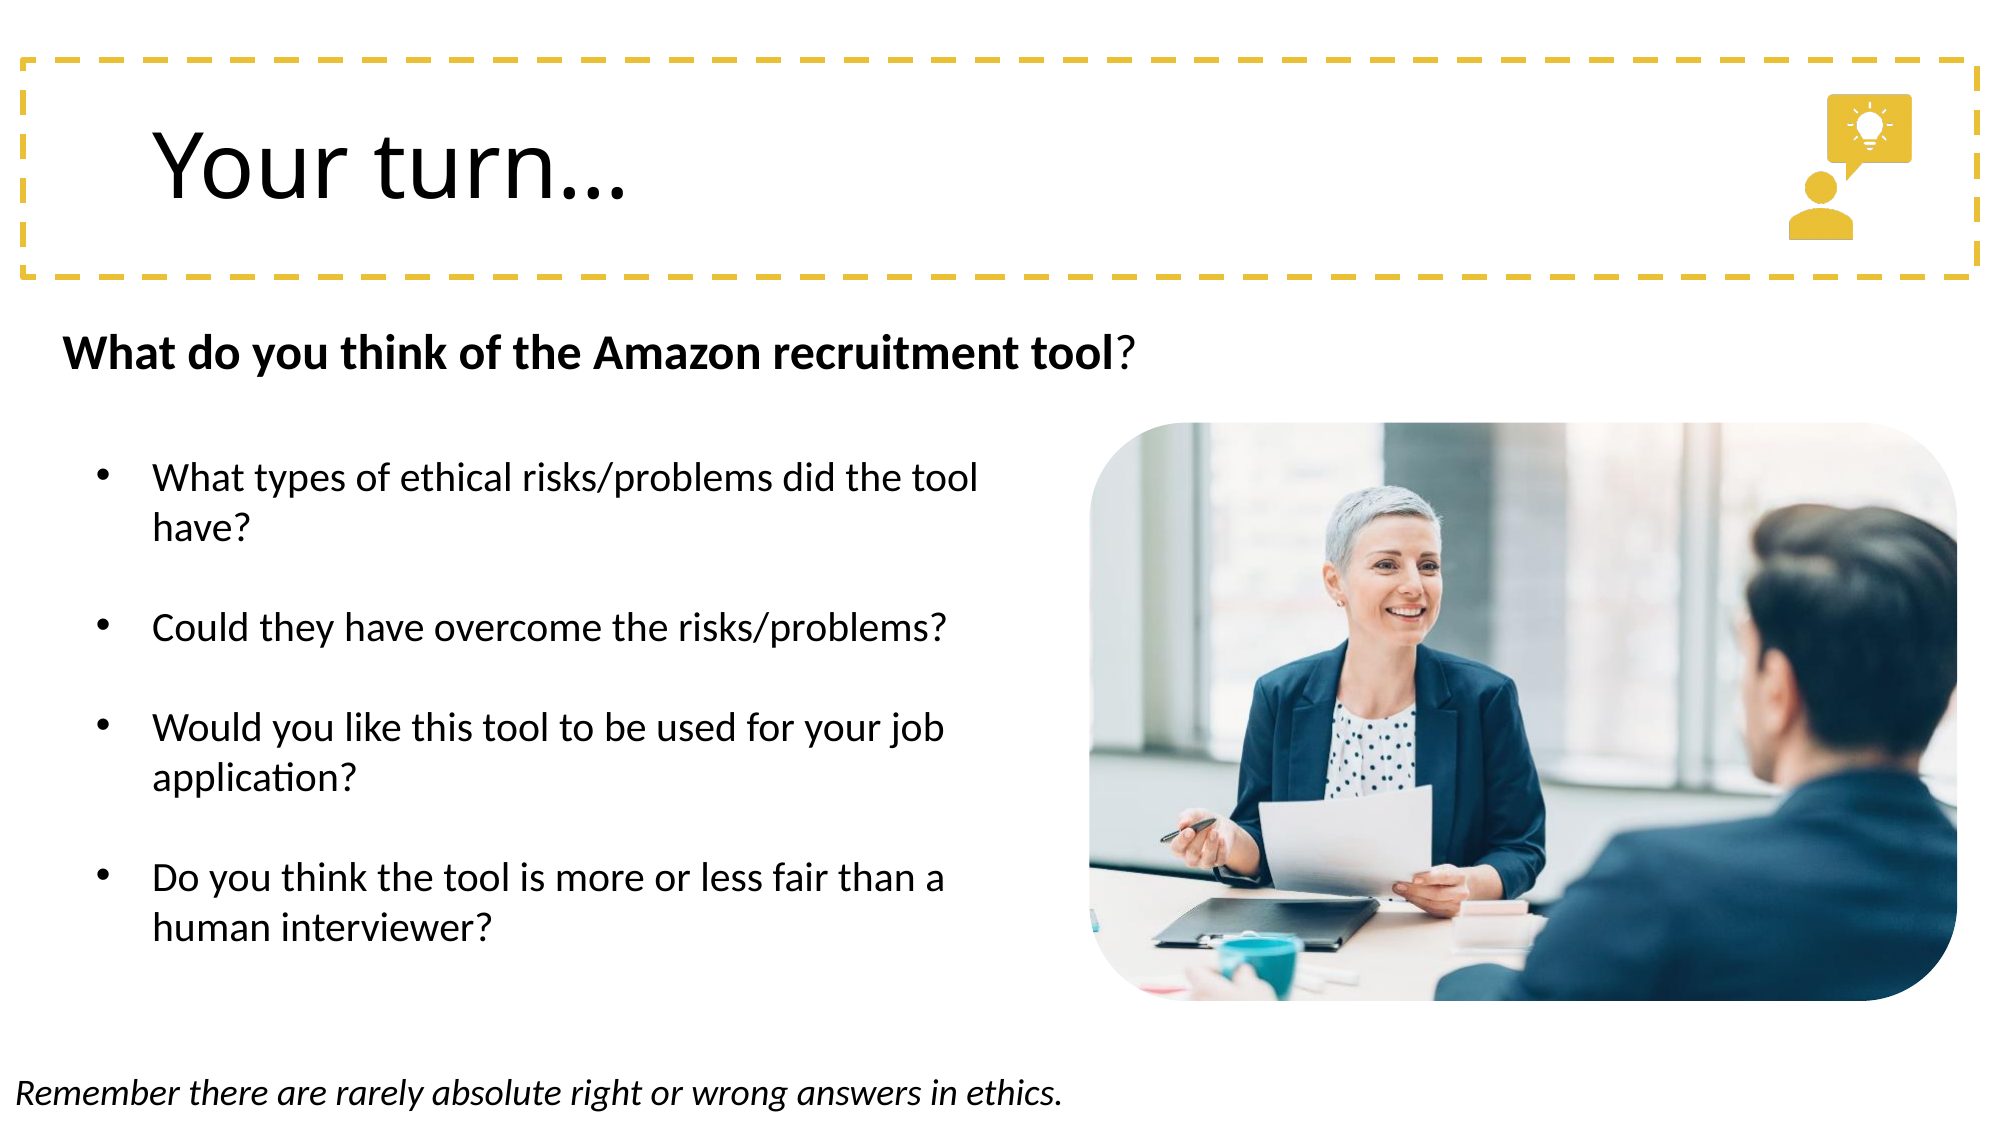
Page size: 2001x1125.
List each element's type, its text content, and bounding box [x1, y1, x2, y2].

text_box Remember there are rarely absolute right or wrong answers in ethics. [0, 1060, 1519, 1121]
picture [1863, 78, 1938, 254]
title Your turn… [137, 59, 1863, 278]
picture [1089, 422, 1958, 1001]
text_box What do you think of the Amazon recruitment tool? [47, 312, 1418, 388]
text_box What types of ethical risks/problems did the tool have? Could they have overcome the risks/problems? Would you like this tool to be used for your job application? Do you think the tool is more or less fair than a human interviewer? [81, 442, 1060, 1003]
